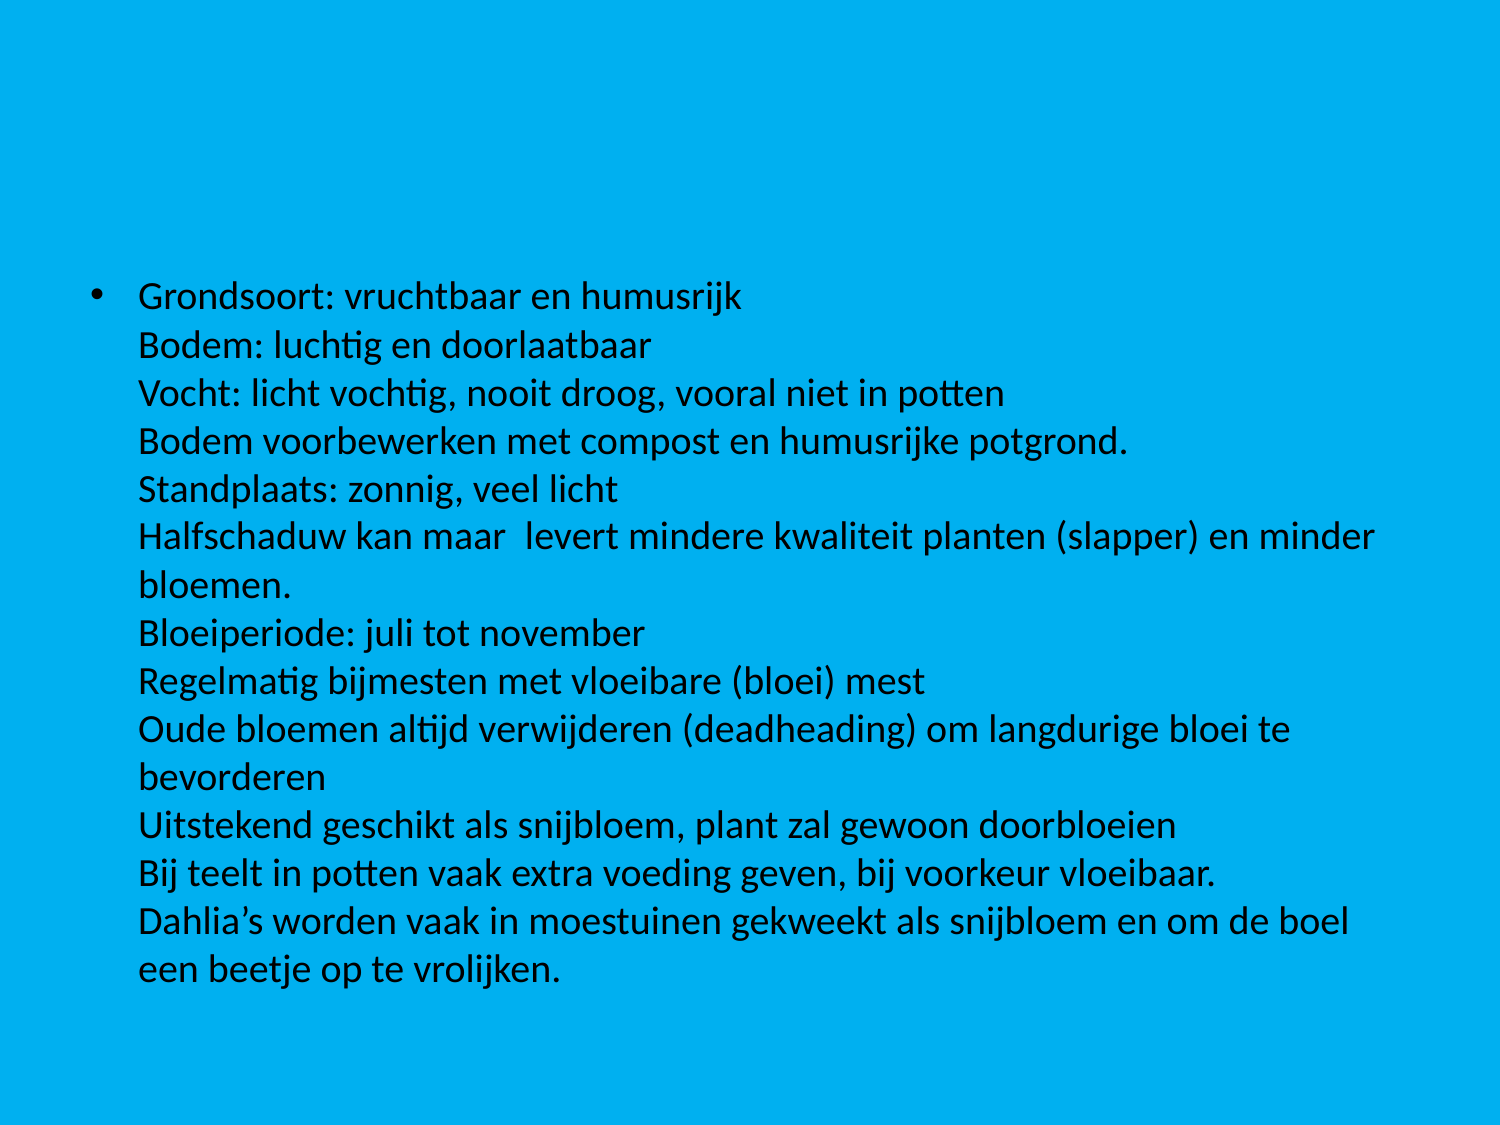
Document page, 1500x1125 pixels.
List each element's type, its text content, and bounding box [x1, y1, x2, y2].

list Grondsoort: vruchtbaar en humusrijk Bodem: luchtig en doorlaatbaar Vocht: licht vochtig, nooit droog, vooral niet in potten Bodem voorbewerken met compost en humusrijke potgrond. Standplaats: zonnig, veel licht Halfschaduw kan maar levert mindere kwaliteit planten (slapper) en minder bloemen. Bloeiperiode: juli tot november Regelmatig bijmesten met vloeibare (bloei) mest Oude bloemen altijd verwijderen (deadheading) om langdurige bloei te bevorderen Uitstekend geschikt als snijbloem, plant zal gewoon doorbloeien Bij teelt in potten vaak extra voeding geven, bij voorkeur vloeibaar. Dahlia’s worden vaak in moestuinen gekweekt als snijbloem en om de boel een beetje op te vrolijken. [75, 262, 1425, 1005]
